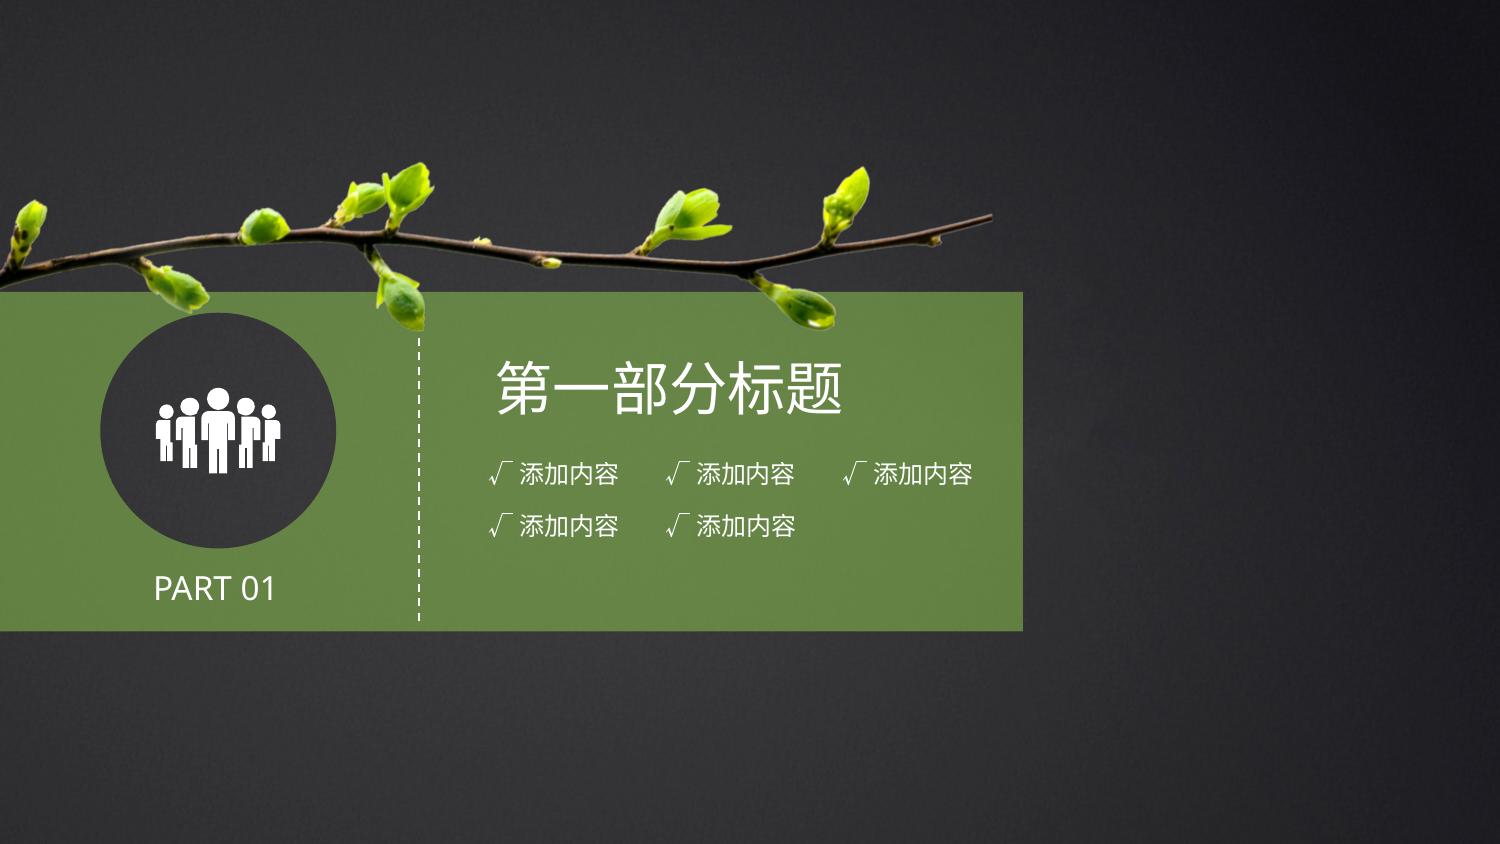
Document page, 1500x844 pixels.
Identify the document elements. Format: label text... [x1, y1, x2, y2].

text_box [0, 337, 512, 633]
text_box √添加内容 [938, 453, 1002, 494]
text_box PART 01 [153, 571, 302, 608]
picture [0, 0, 1500, 844]
text_box [779, 290, 1025, 633]
